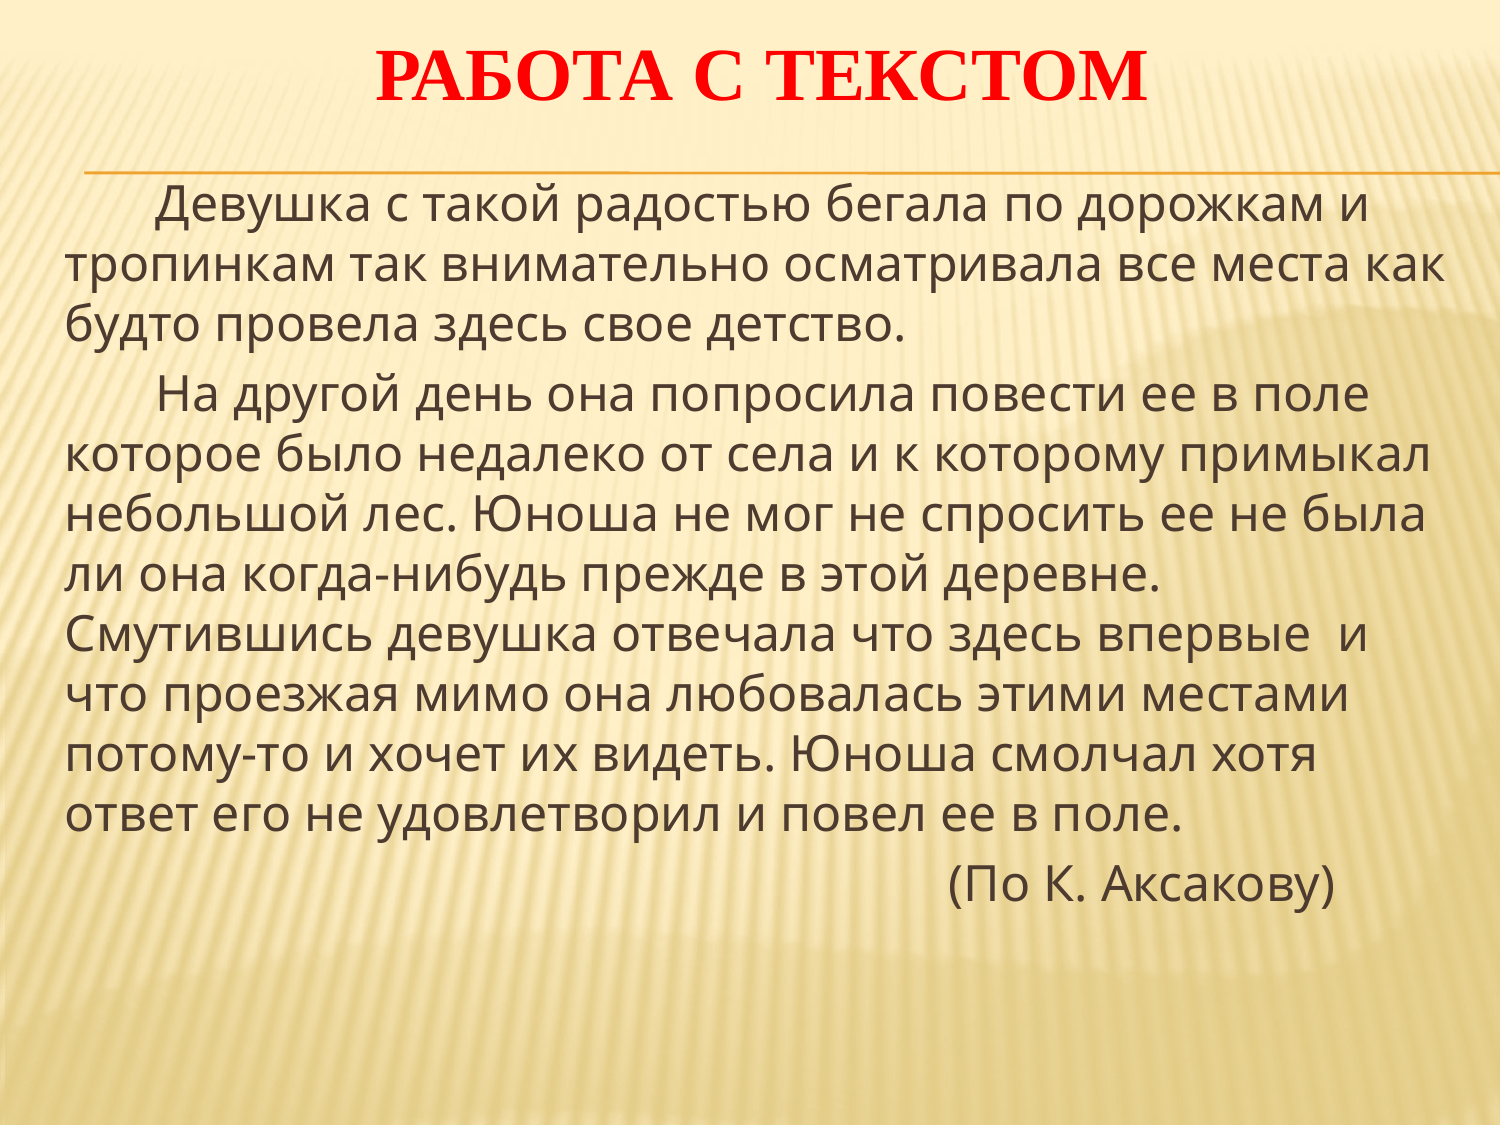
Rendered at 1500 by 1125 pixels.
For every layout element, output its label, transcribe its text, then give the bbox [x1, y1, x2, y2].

list Девушка с такой радостью бегала по дорожкам и тропинкам так внимательно осматривала все места как будто провела здесь свое детство. На другой день она попросила повести ее в поле которое было недалеко от села и к которому примыкал небольшой лес. Юноша не мог не спросить ее не была ли она когда-нибудь прежде в этой деревне. Смутившись девушка отвечала что здесь впервые и что проезжая мимо она любовалась этими местами потому-то и хочет их видеть. Юноша смолчал хотя ответ его не удовлетворил и повел ее в поле. (По К. Аксакову) [50, 164, 1475, 1067]
title Работа с текстом [50, 0, 1475, 141]
